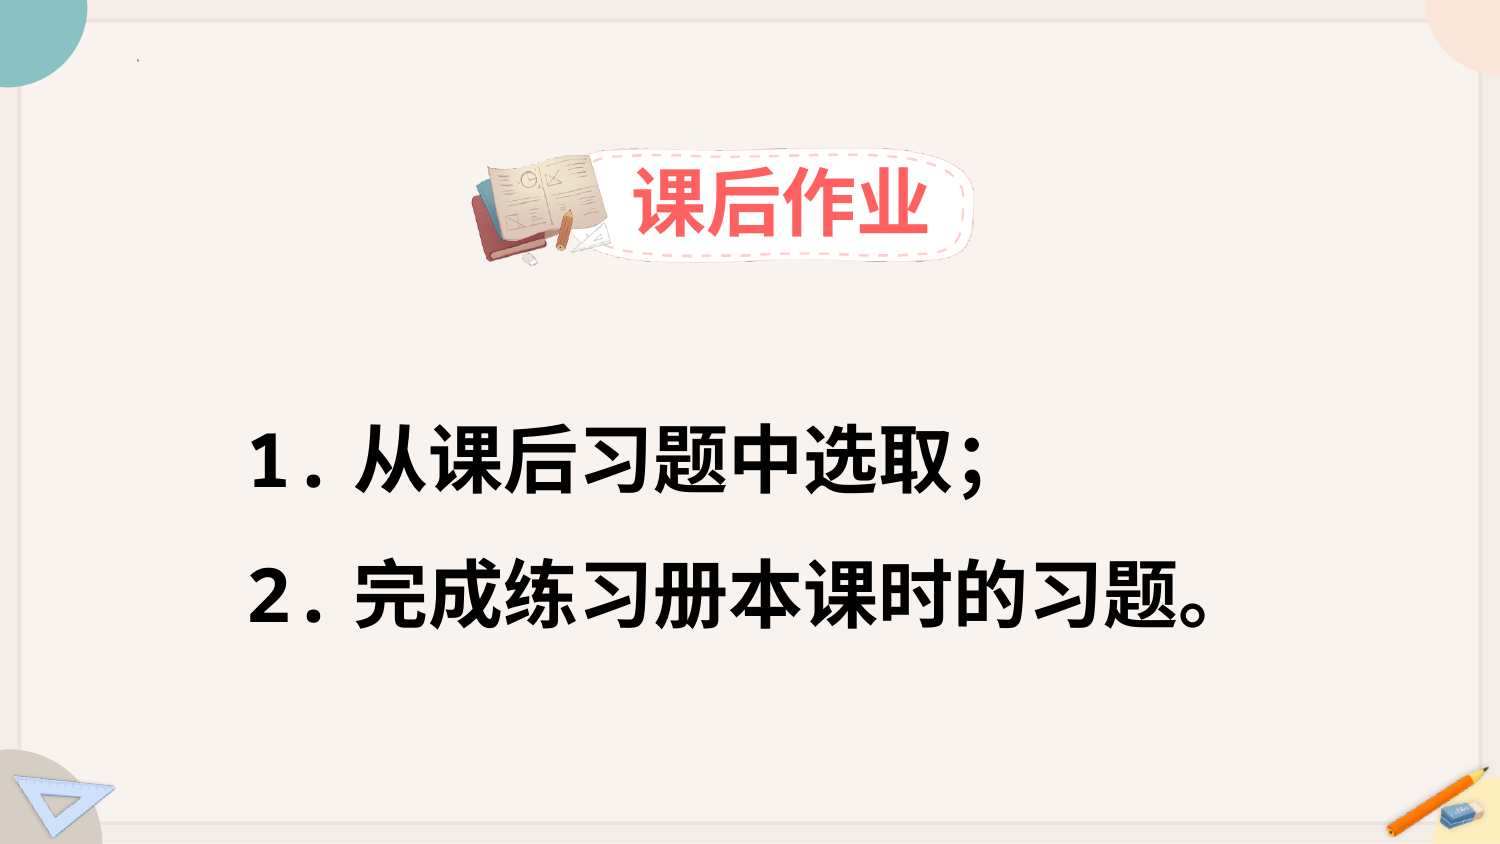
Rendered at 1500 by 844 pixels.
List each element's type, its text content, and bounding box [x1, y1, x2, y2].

picture [14, 737, 122, 840]
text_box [471, 120, 974, 266]
picture [1379, 766, 1499, 838]
text_box 1.从课后习题中选取； 2.完成练习册本课时的习题。 [231, 359, 1269, 645]
